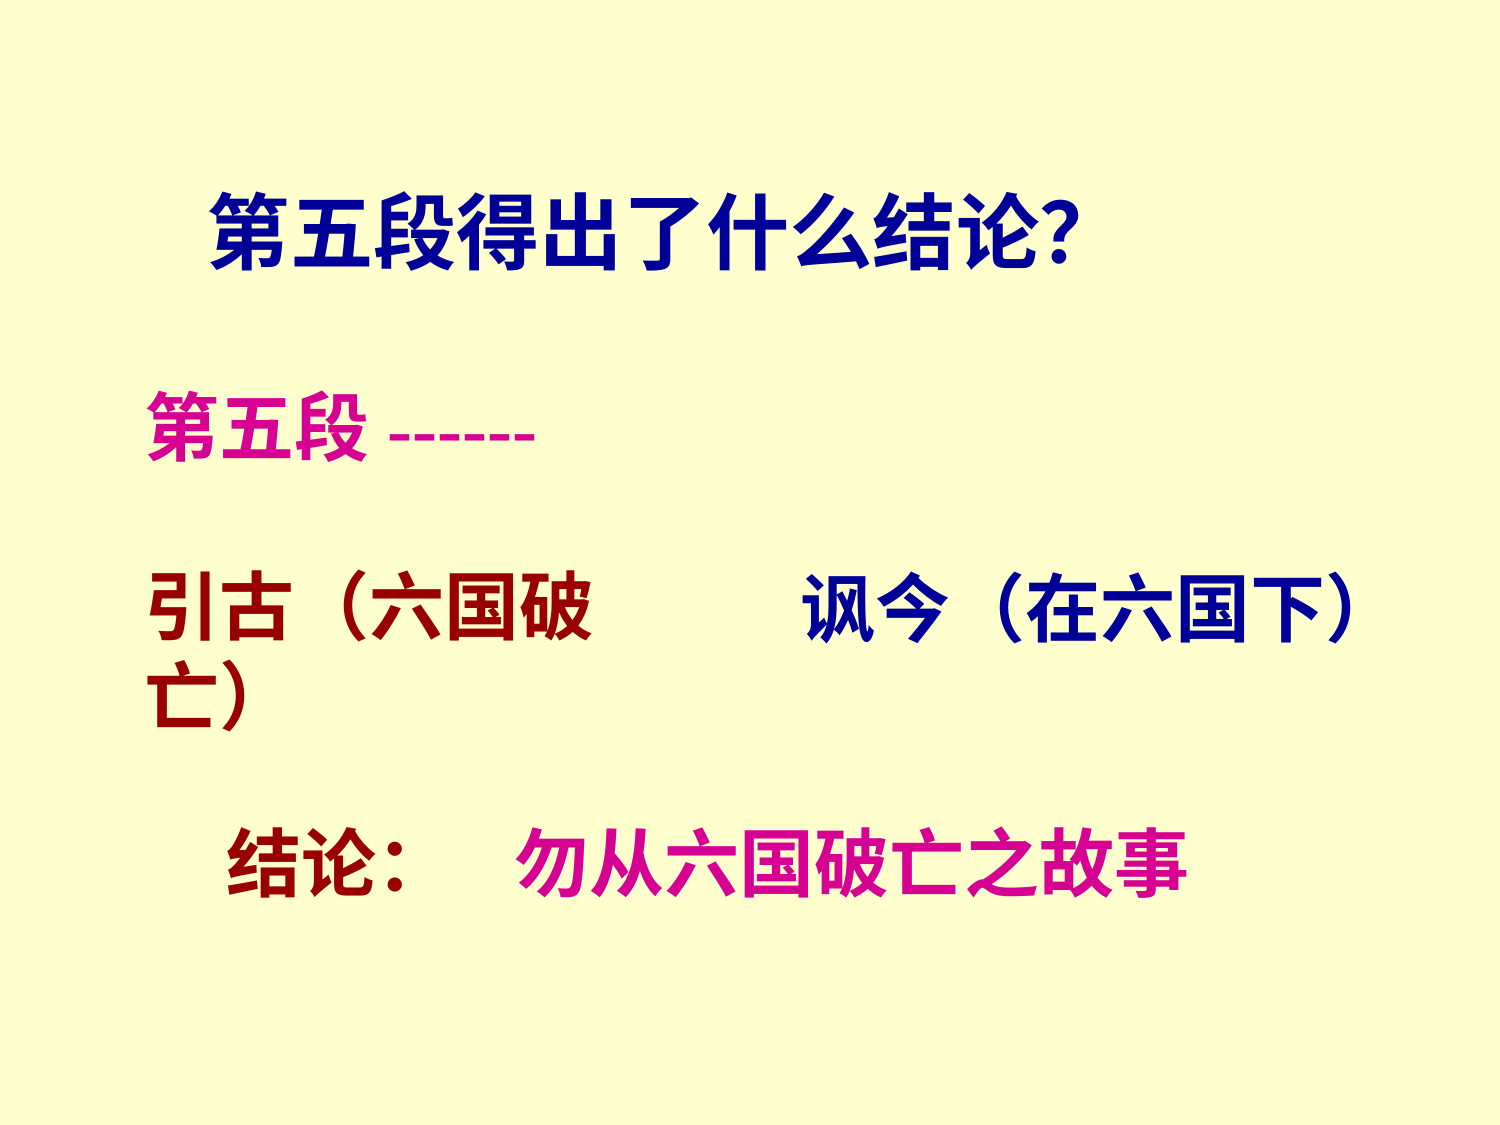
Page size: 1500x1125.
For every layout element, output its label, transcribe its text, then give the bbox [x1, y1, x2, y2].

text_box 讽今（在六国下） [785, 553, 1424, 659]
text_box 第五段------ [129, 373, 566, 479]
text_box 引古（六国破亡） [129, 552, 751, 747]
text_box 第五段得出了什么结论？ [192, 172, 1220, 288]
text_box 勿从六国破亡之故事 [499, 809, 1282, 915]
text_box 结论： [211, 809, 489, 915]
